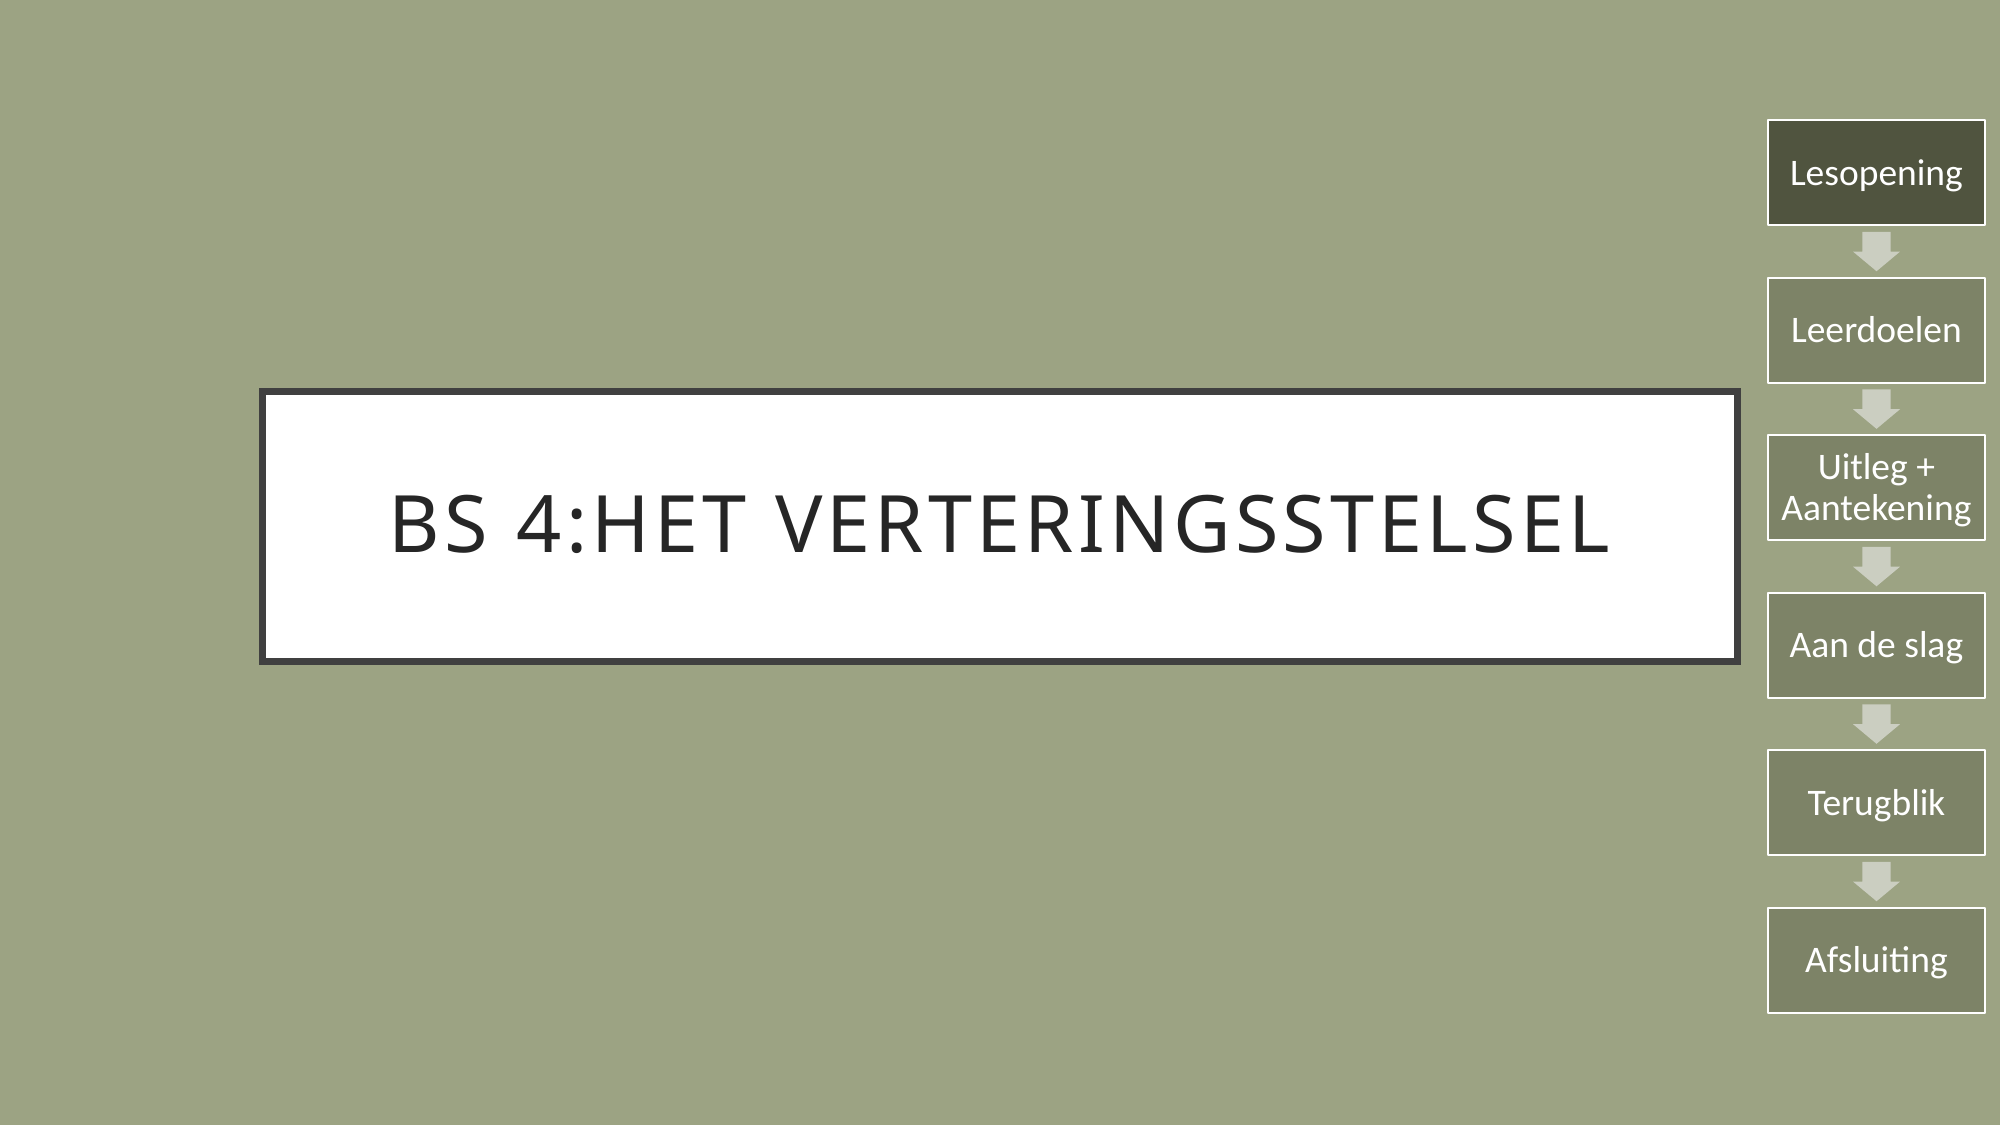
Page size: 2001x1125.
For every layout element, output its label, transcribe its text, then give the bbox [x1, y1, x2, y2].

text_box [1753, 119, 2000, 1014]
title BS 4:Het verteringsstelsel [259, 388, 1741, 665]
